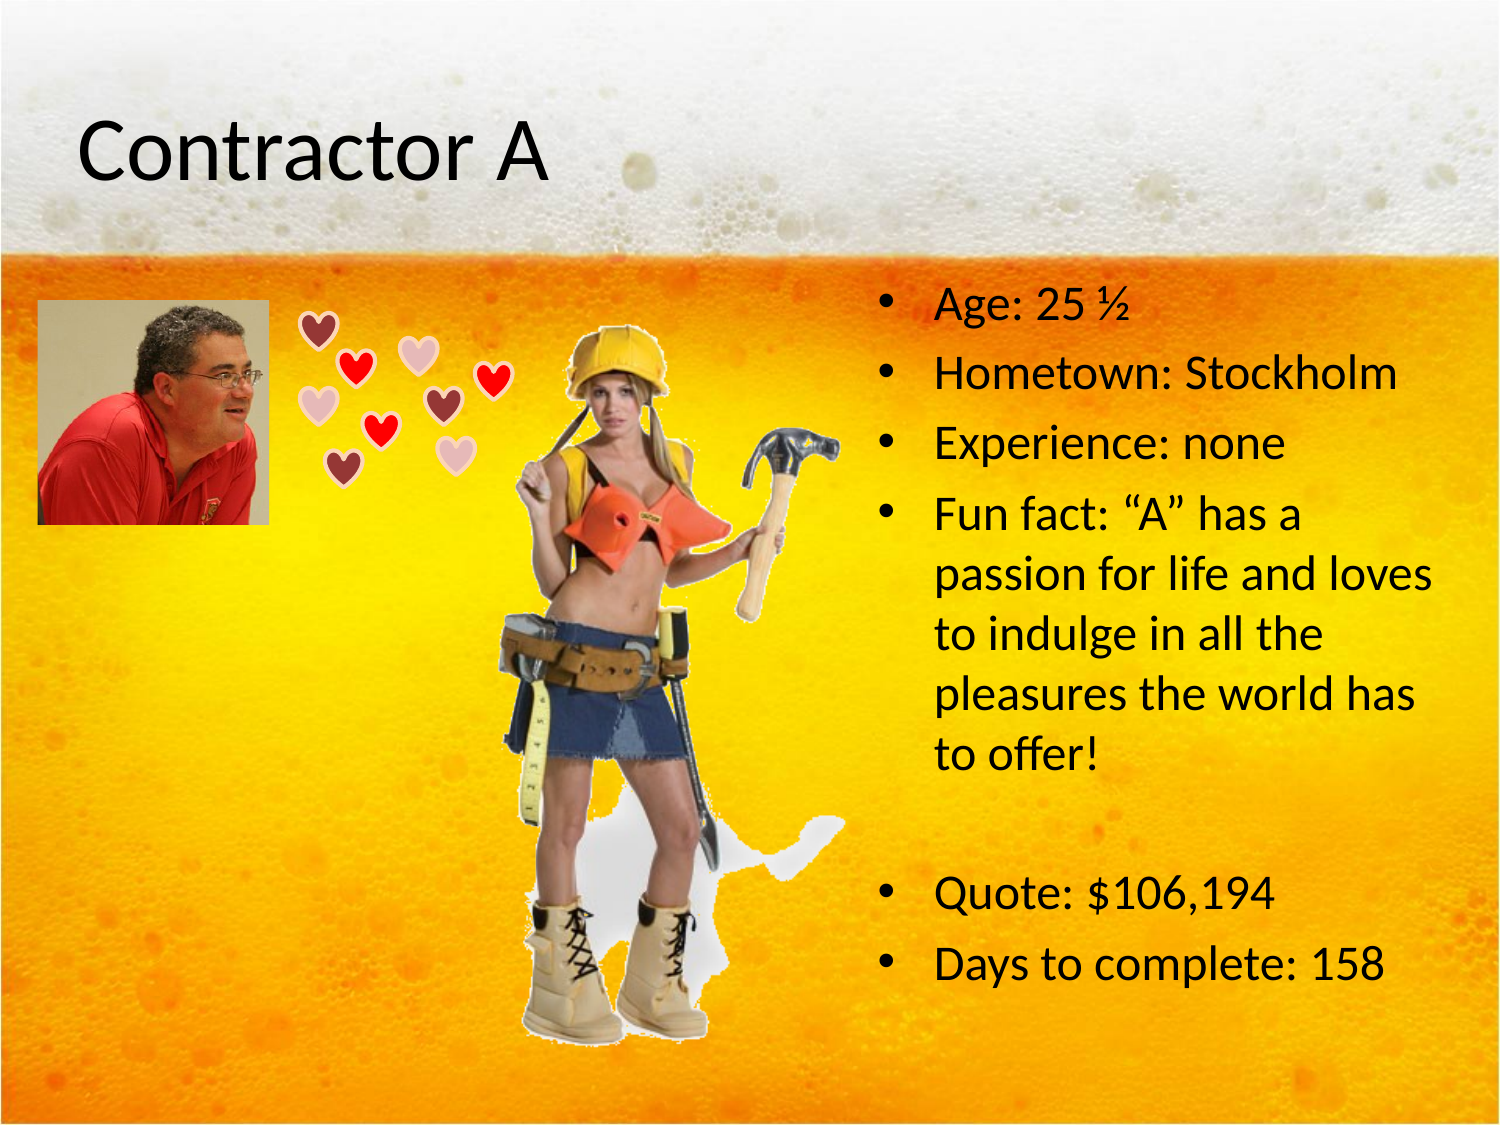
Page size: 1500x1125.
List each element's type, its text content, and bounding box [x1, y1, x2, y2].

text_box [322, 448, 344, 490]
text_box [297, 385, 340, 427]
picture [0, 0, 1500, 1125]
text_box [335, 348, 344, 380]
title Contractor A [62, 50, 1413, 238]
text_box [297, 310, 340, 352]
list Age: 25 ½ Hometown: Stockholm Experience: none Fun fact: “A” has a passion for life and loves to indulge in all the pleasures the world has to offer! Quote: $106,194 Days to complete: 158 [862, 262, 1463, 1125]
